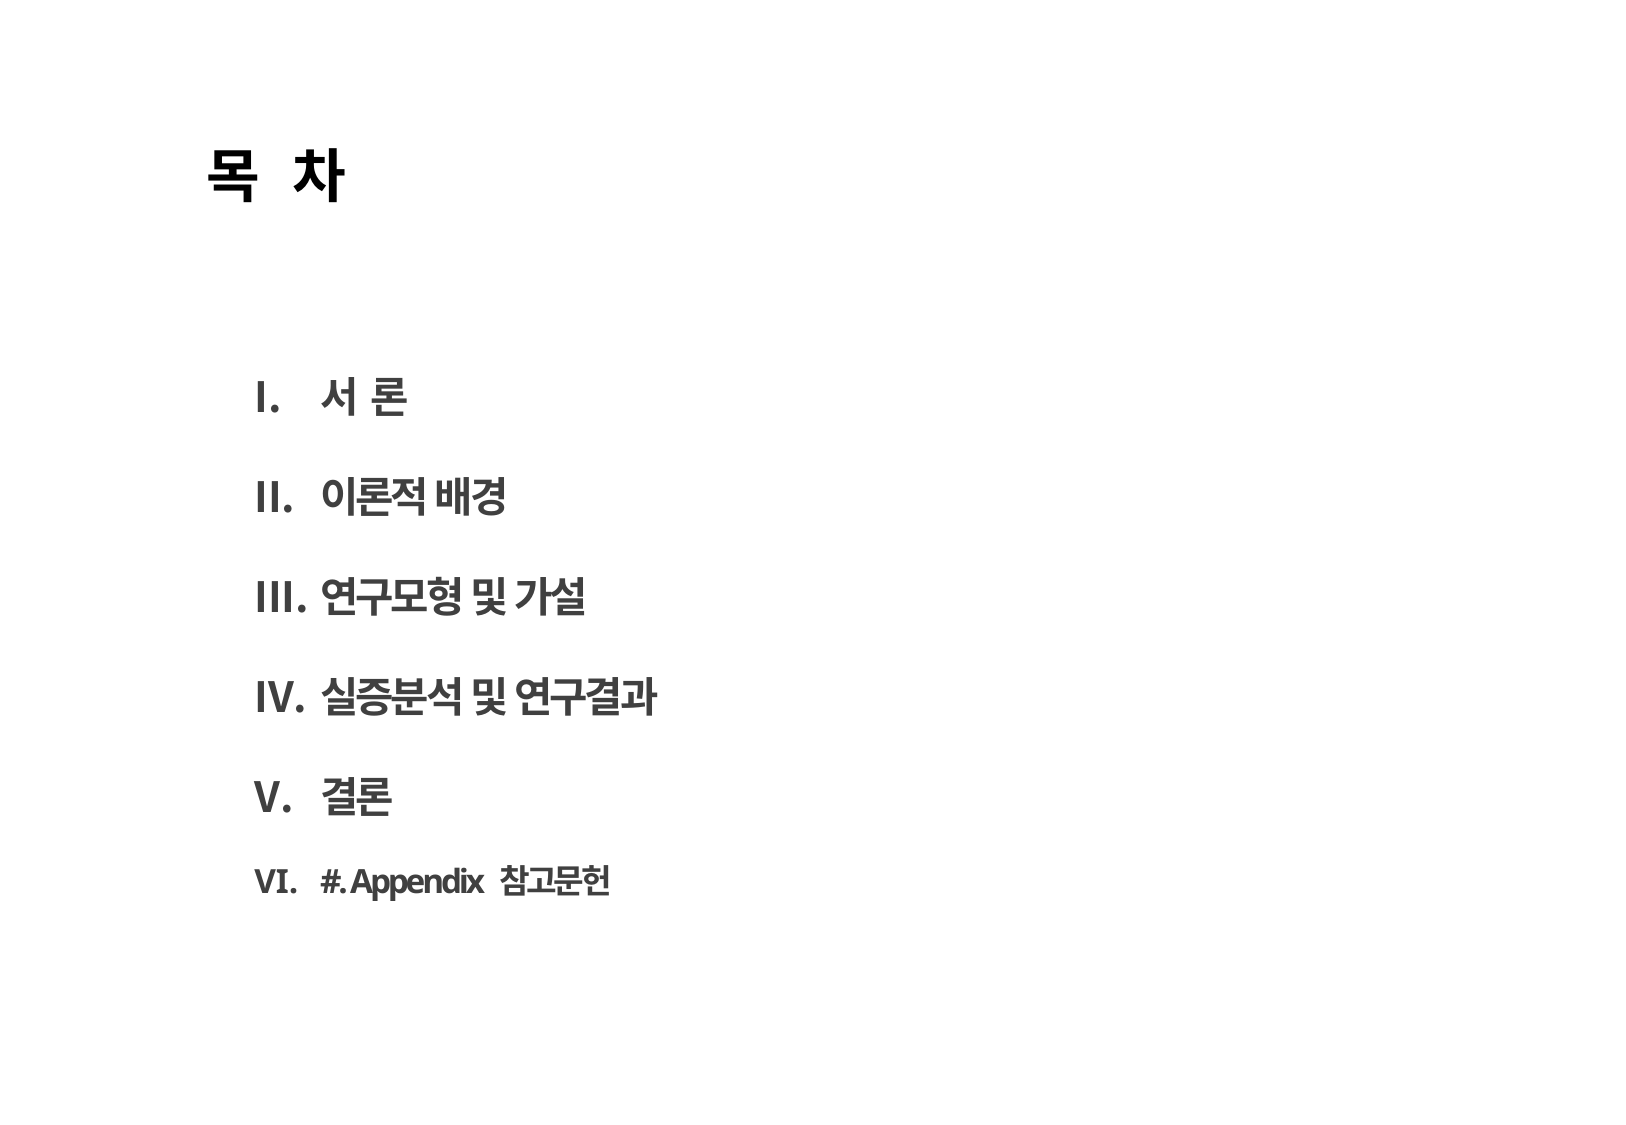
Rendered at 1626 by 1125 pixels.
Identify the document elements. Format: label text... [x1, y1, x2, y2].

text_box 서 론 이론적 배경 연구모형 및 가설 실증분석 및 연구결과 결론 #. Appendix 참고문헌 [162, 312, 1486, 908]
text_box 목 차 [191, 132, 508, 217]
